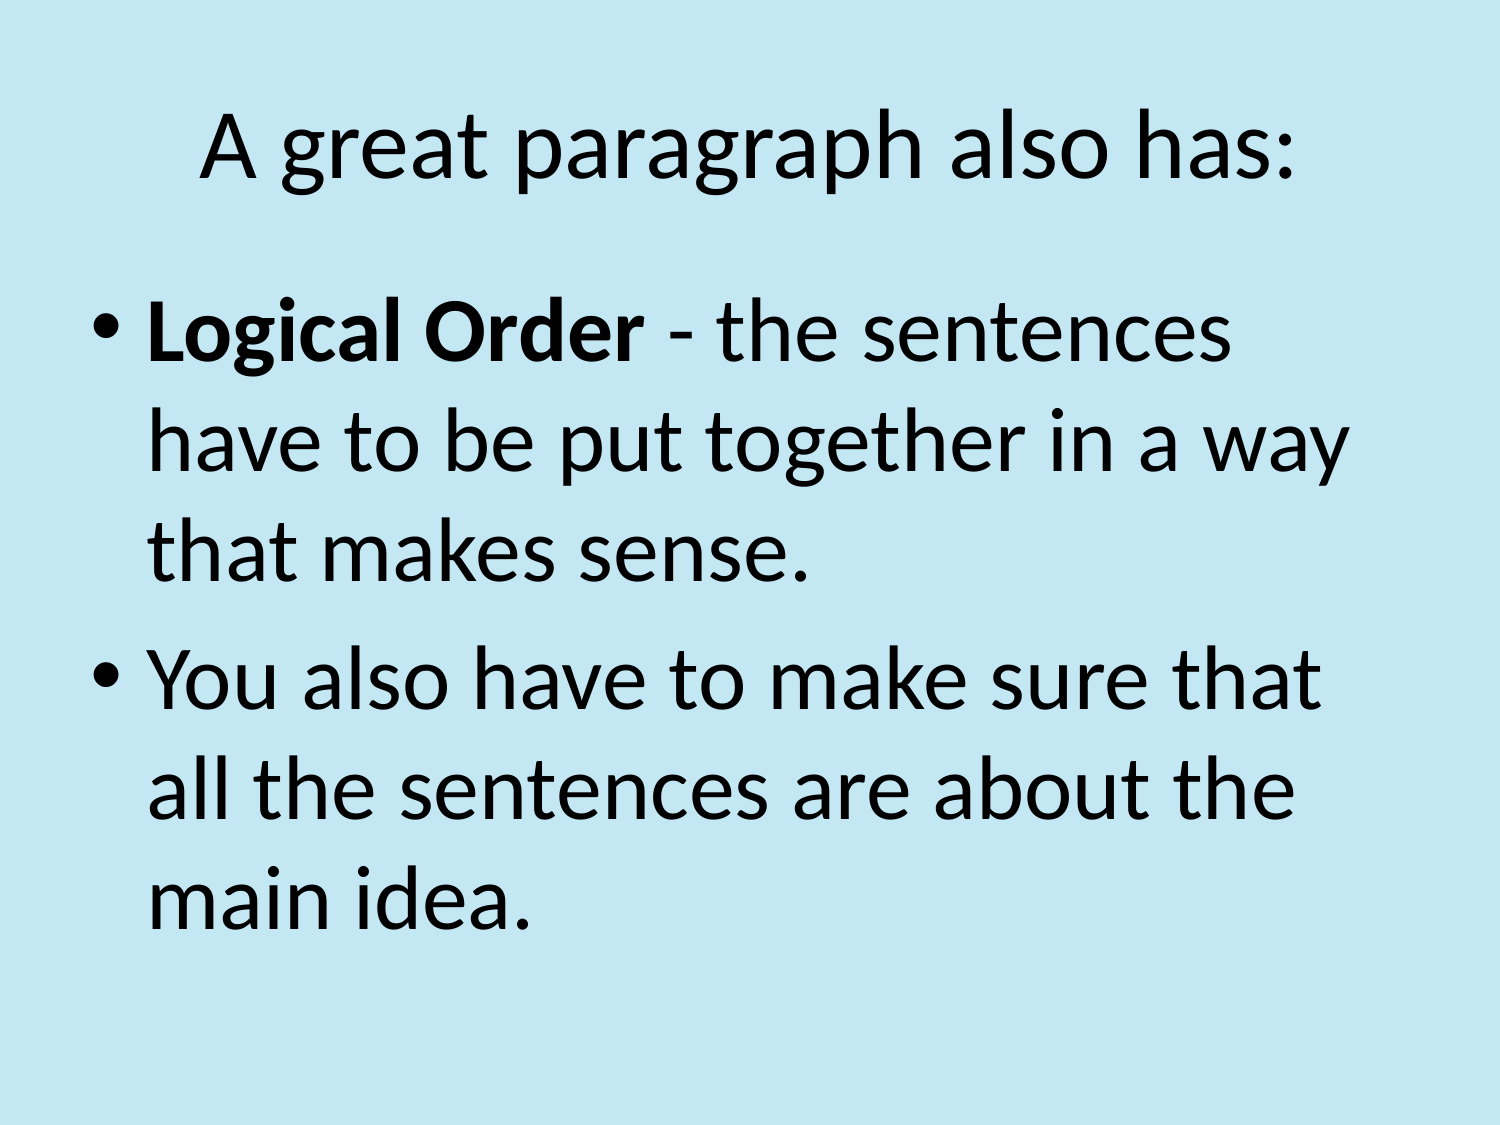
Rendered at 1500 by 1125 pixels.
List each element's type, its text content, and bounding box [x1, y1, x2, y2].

title A great paragraph also has: [74, 44, 1426, 233]
list Logical Order - the sentences have to be put together in a way that makes sense. You also have to make sure that all the sentences are about the main idea. [74, 262, 1426, 1006]
